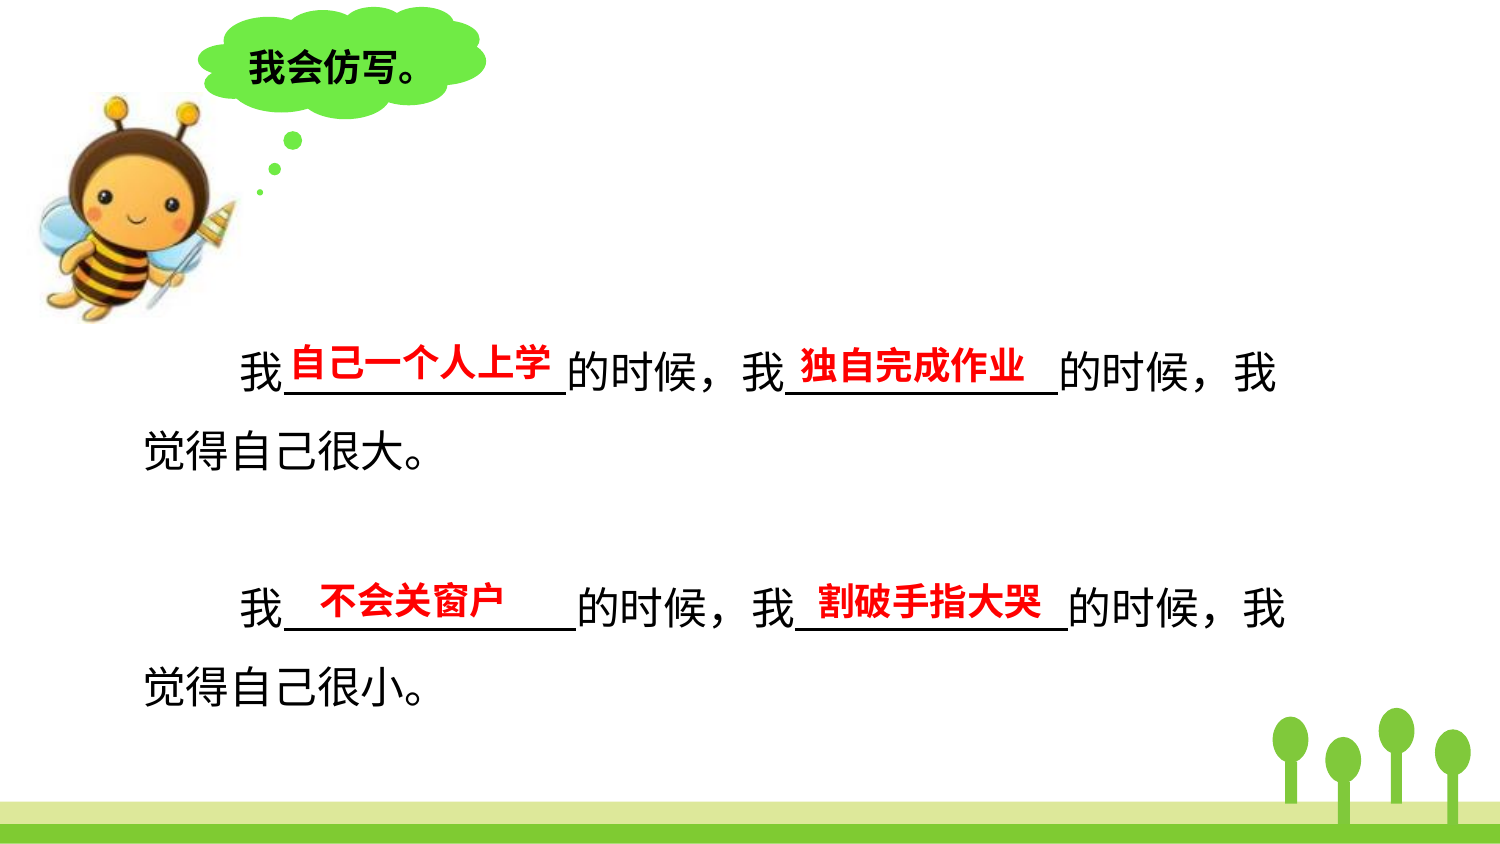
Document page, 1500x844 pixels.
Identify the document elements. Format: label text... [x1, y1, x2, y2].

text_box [0, 707, 1500, 844]
text_box 我会仿写。 [196, 5, 488, 121]
text_box 自己一个人上学 [278, 320, 717, 390]
text_box 我会仿写。 [282, 130, 304, 151]
text_box 不会关窗户 [308, 557, 625, 628]
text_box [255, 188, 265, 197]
text_box 独自完成作业 [789, 323, 1108, 393]
text_box 我 的时候，我 的时候，我觉得自己很大。 我 的时候，我 的时候，我觉得自己很小。 [130, 312, 1311, 707]
text_box 我会仿写。 [267, 161, 282, 177]
text_box 割破手指大哭 [805, 558, 1092, 629]
picture [15, 92, 247, 324]
